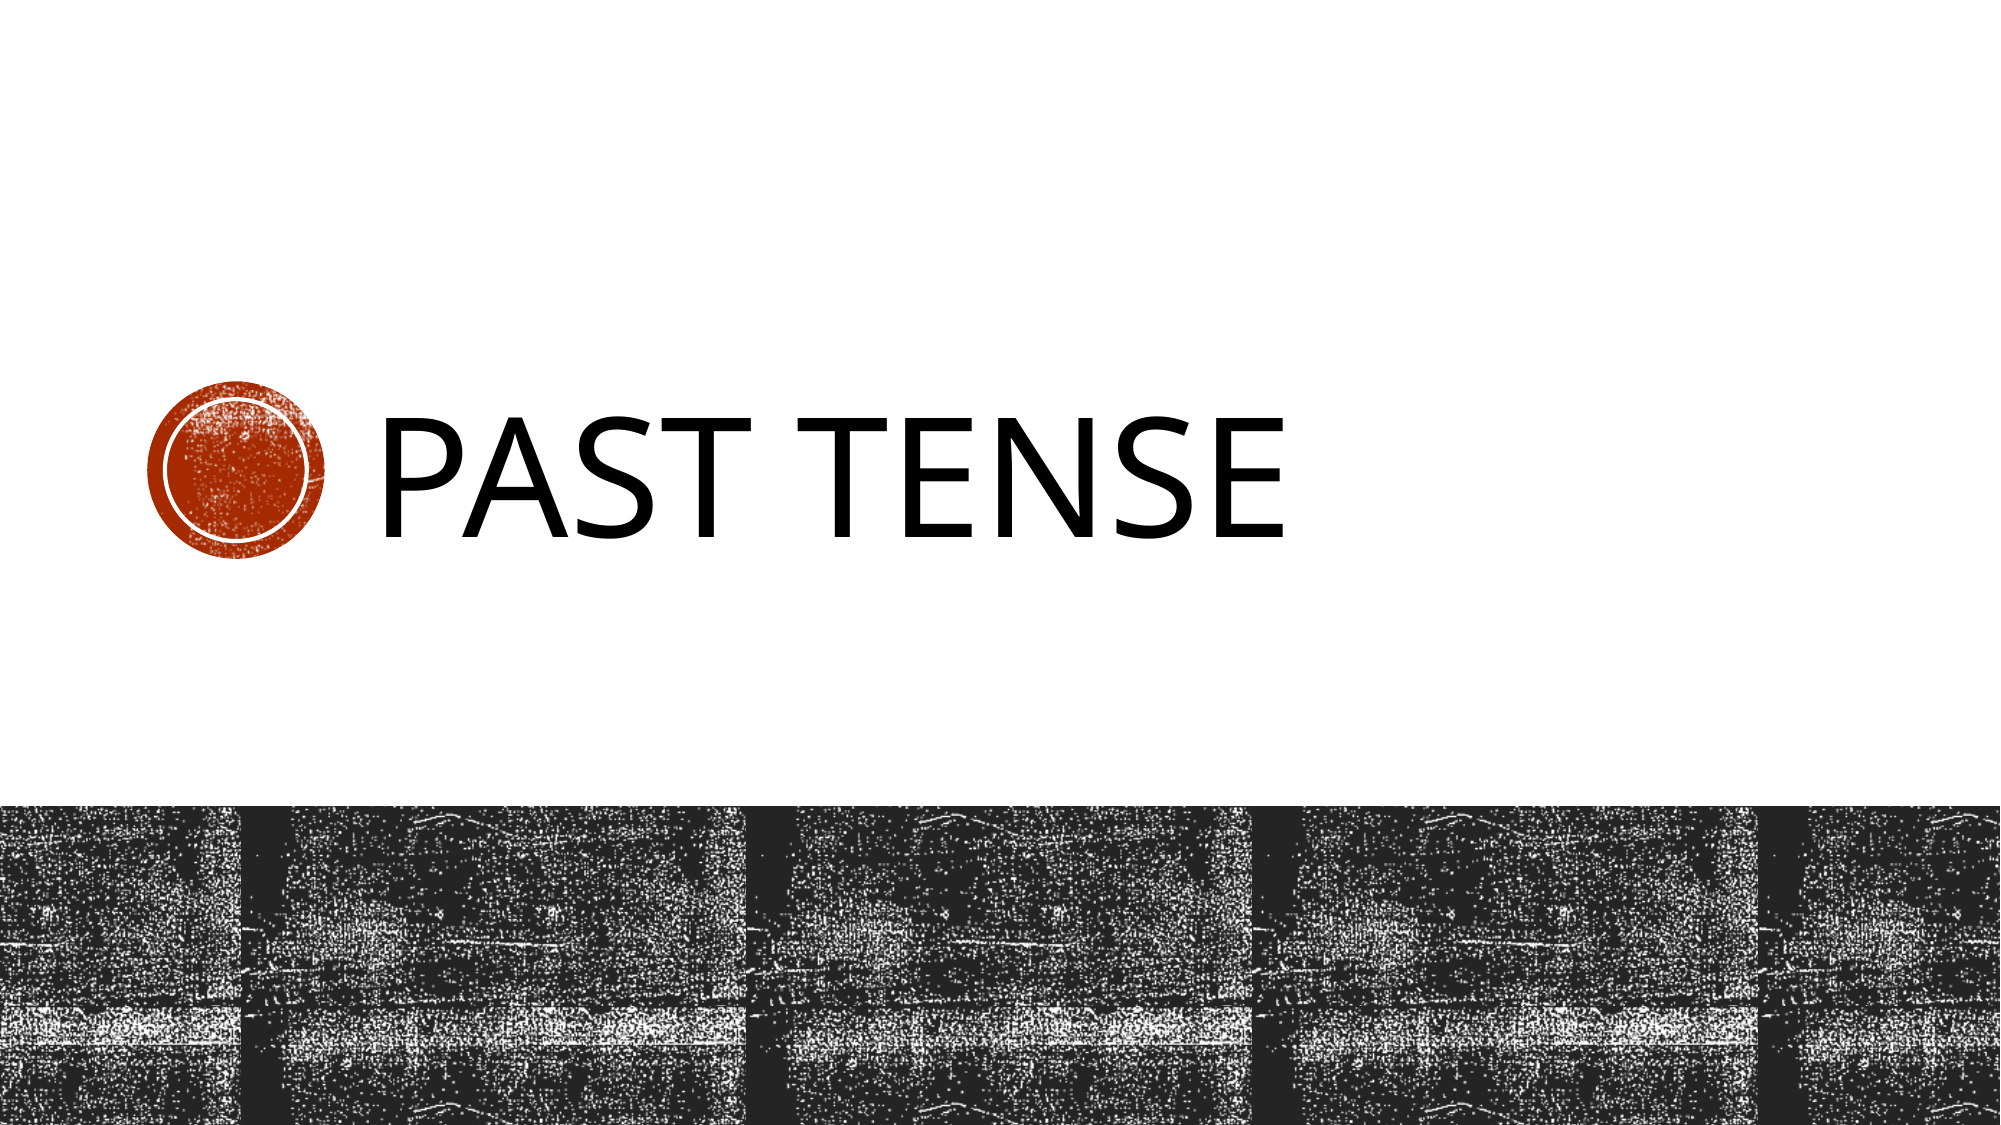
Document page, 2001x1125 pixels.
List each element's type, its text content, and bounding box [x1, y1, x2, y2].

title Past tense [355, 201, 1878, 779]
